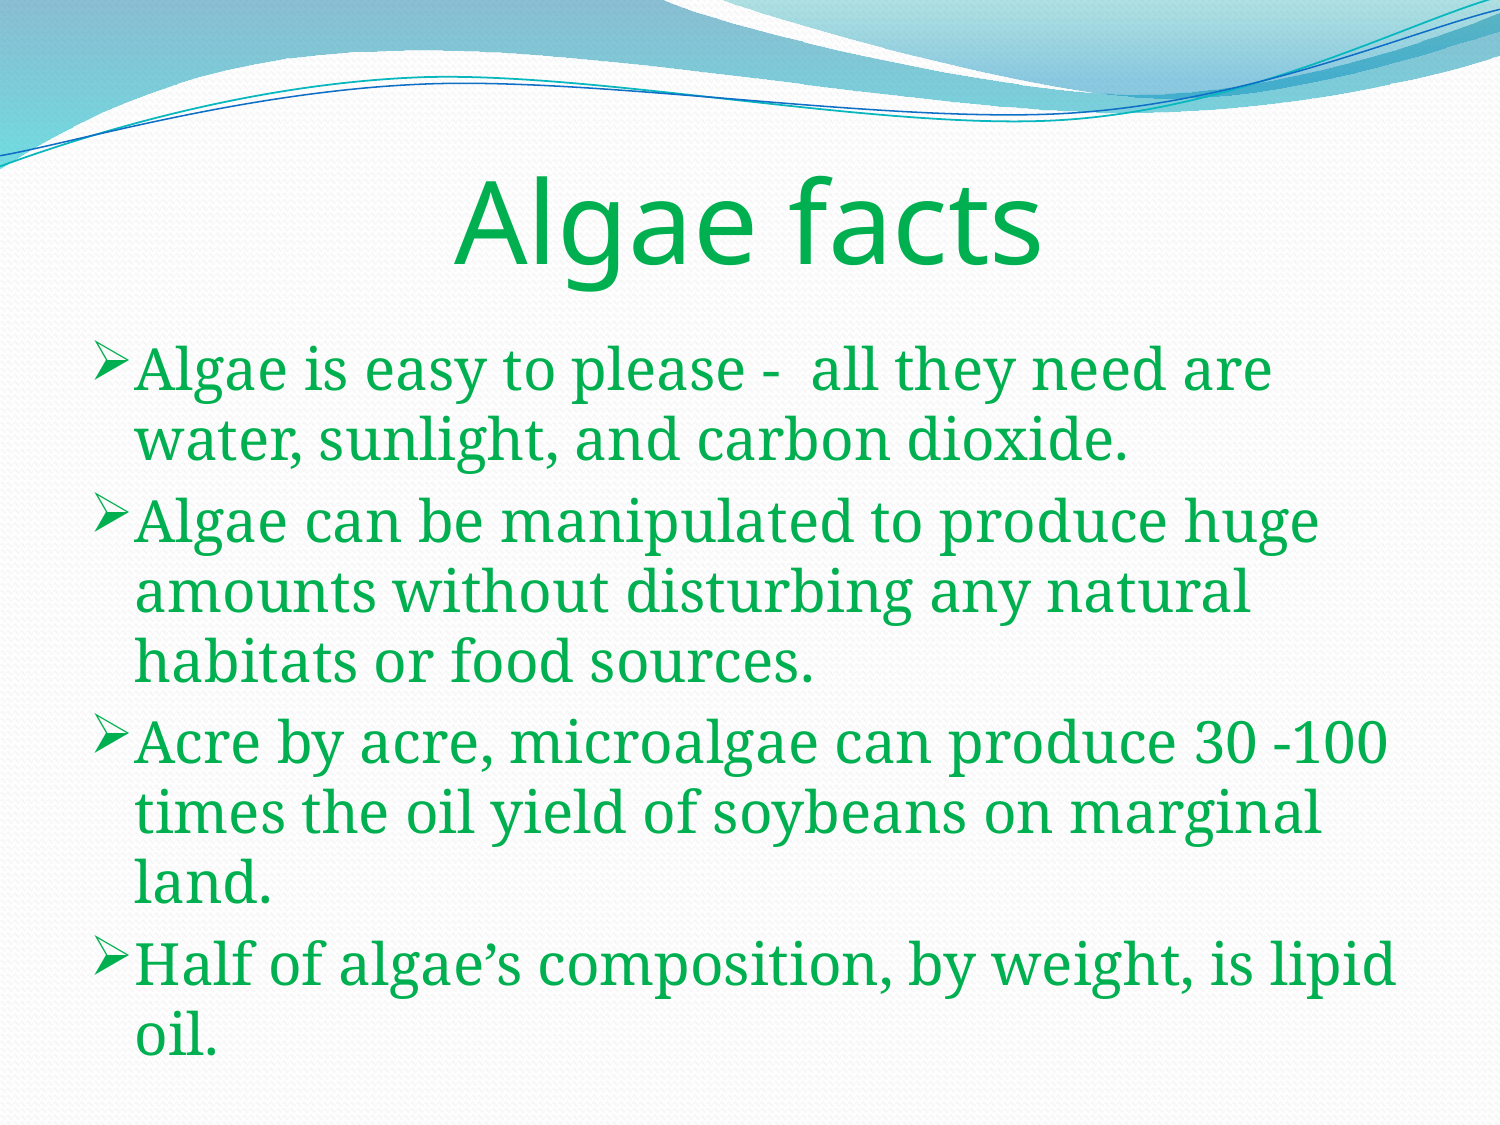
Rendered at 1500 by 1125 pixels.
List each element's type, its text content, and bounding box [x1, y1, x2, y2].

list Algae is easy to please - all they need are water, sunlight, and carbon dioxide. Algae can be manipulated to produce huge amounts without disturbing any natural habitats or food sources. Acre by acre, microalgae can produce 30 -100 times the oil yield of soybeans on marginal land. Half of algae’s composition, by weight, is lipid oil. [75, 324, 1425, 1038]
title Algae facts [450, 62, 1050, 288]
